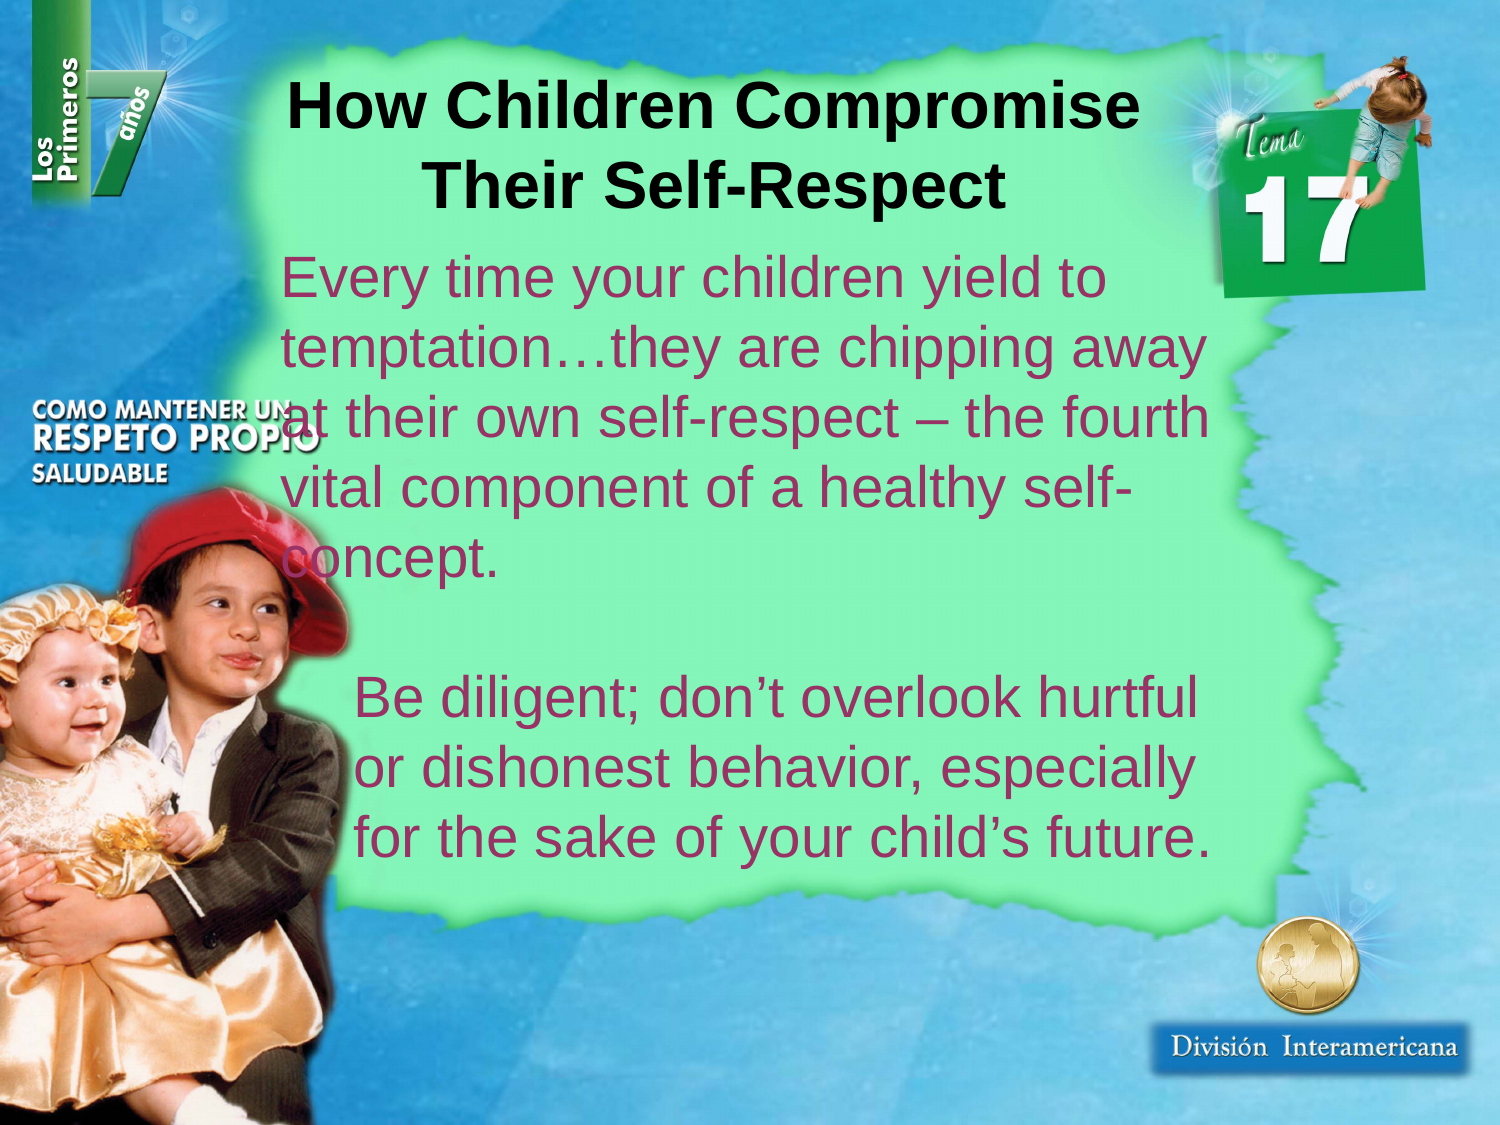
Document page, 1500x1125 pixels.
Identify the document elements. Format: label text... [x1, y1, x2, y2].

picture [0, 0, 1500, 1125]
text_box How Children Compromise Their Self-Respect [242, 54, 1187, 230]
text_box Every time your children yield to temptation…they are chipping away at their own self-respect – the fourth vital component of a healthy self-concept. Be diligent; don’t overlook hurtful or dishonest behavior, especially for the sake of your child’s future. [265, 231, 1270, 877]
